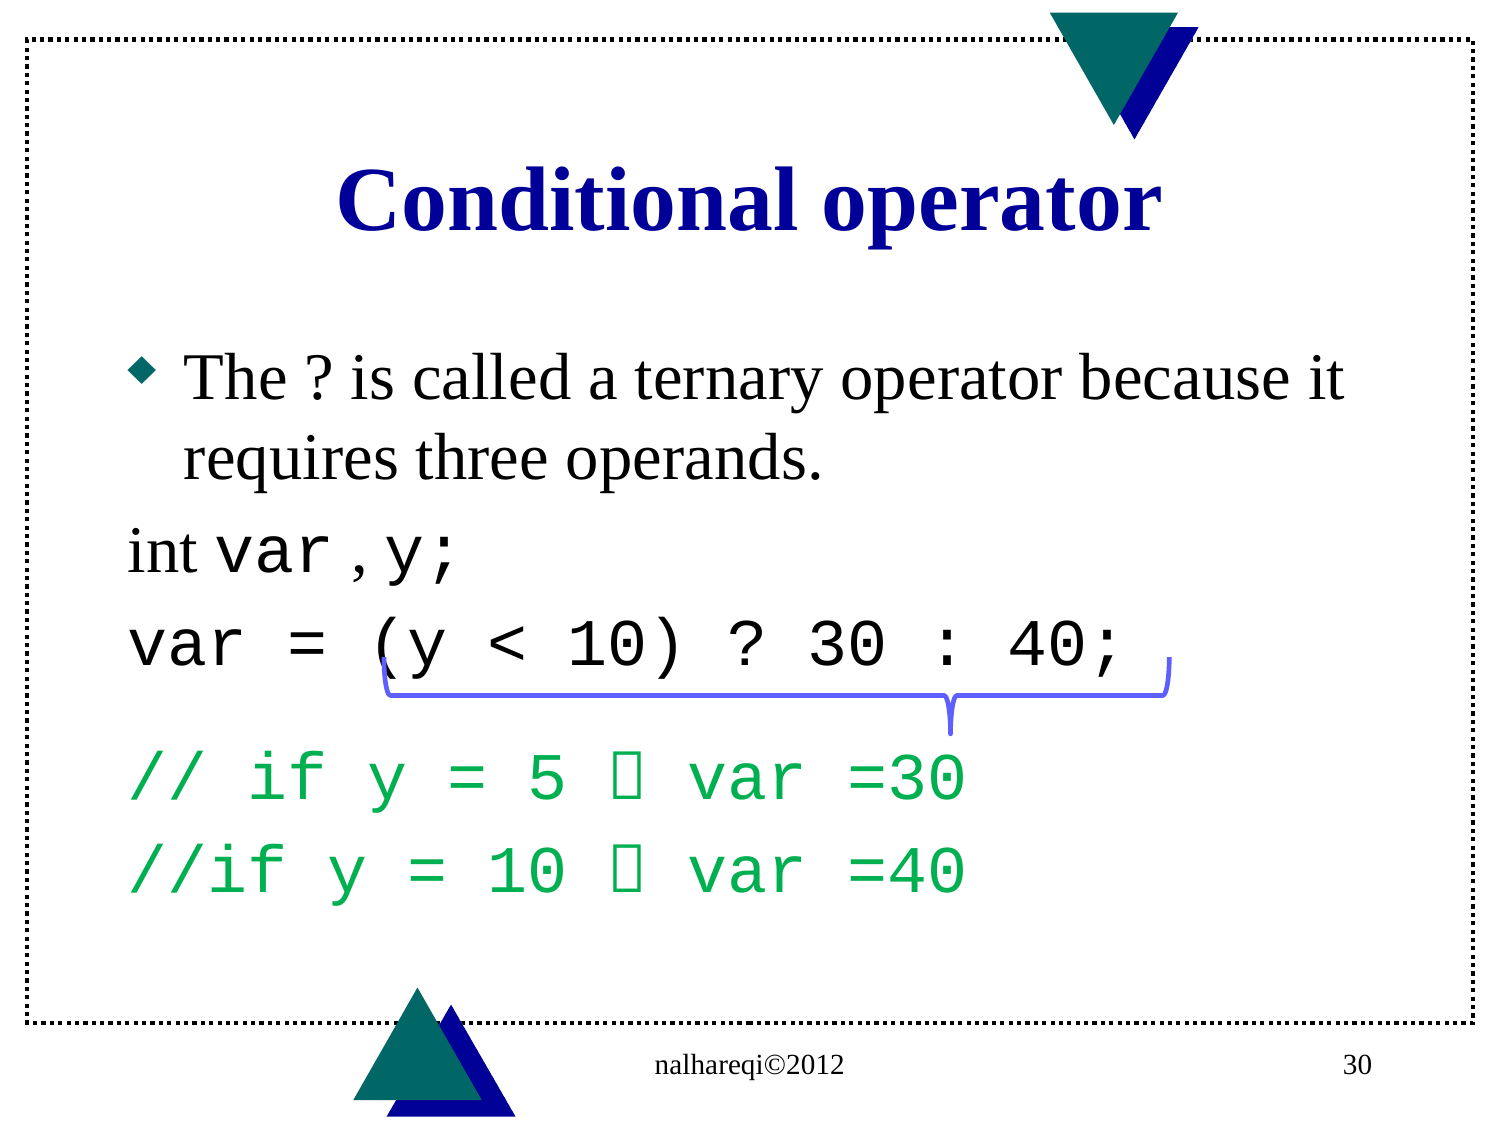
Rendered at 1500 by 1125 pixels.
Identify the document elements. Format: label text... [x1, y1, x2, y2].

slide_number 30 [1074, 1024, 1388, 1101]
list The ? is called a ternary operator because it requires three operands. int var , y; var = (y < 10) ? 30 : 40; // if y = 5  var =30 //if y = 10  var =40 [112, 324, 1388, 1001]
text_box [383, 657, 1171, 735]
title Conditional operator [112, 99, 1388, 288]
footer nalhareqi©2012 [512, 1024, 988, 1101]
